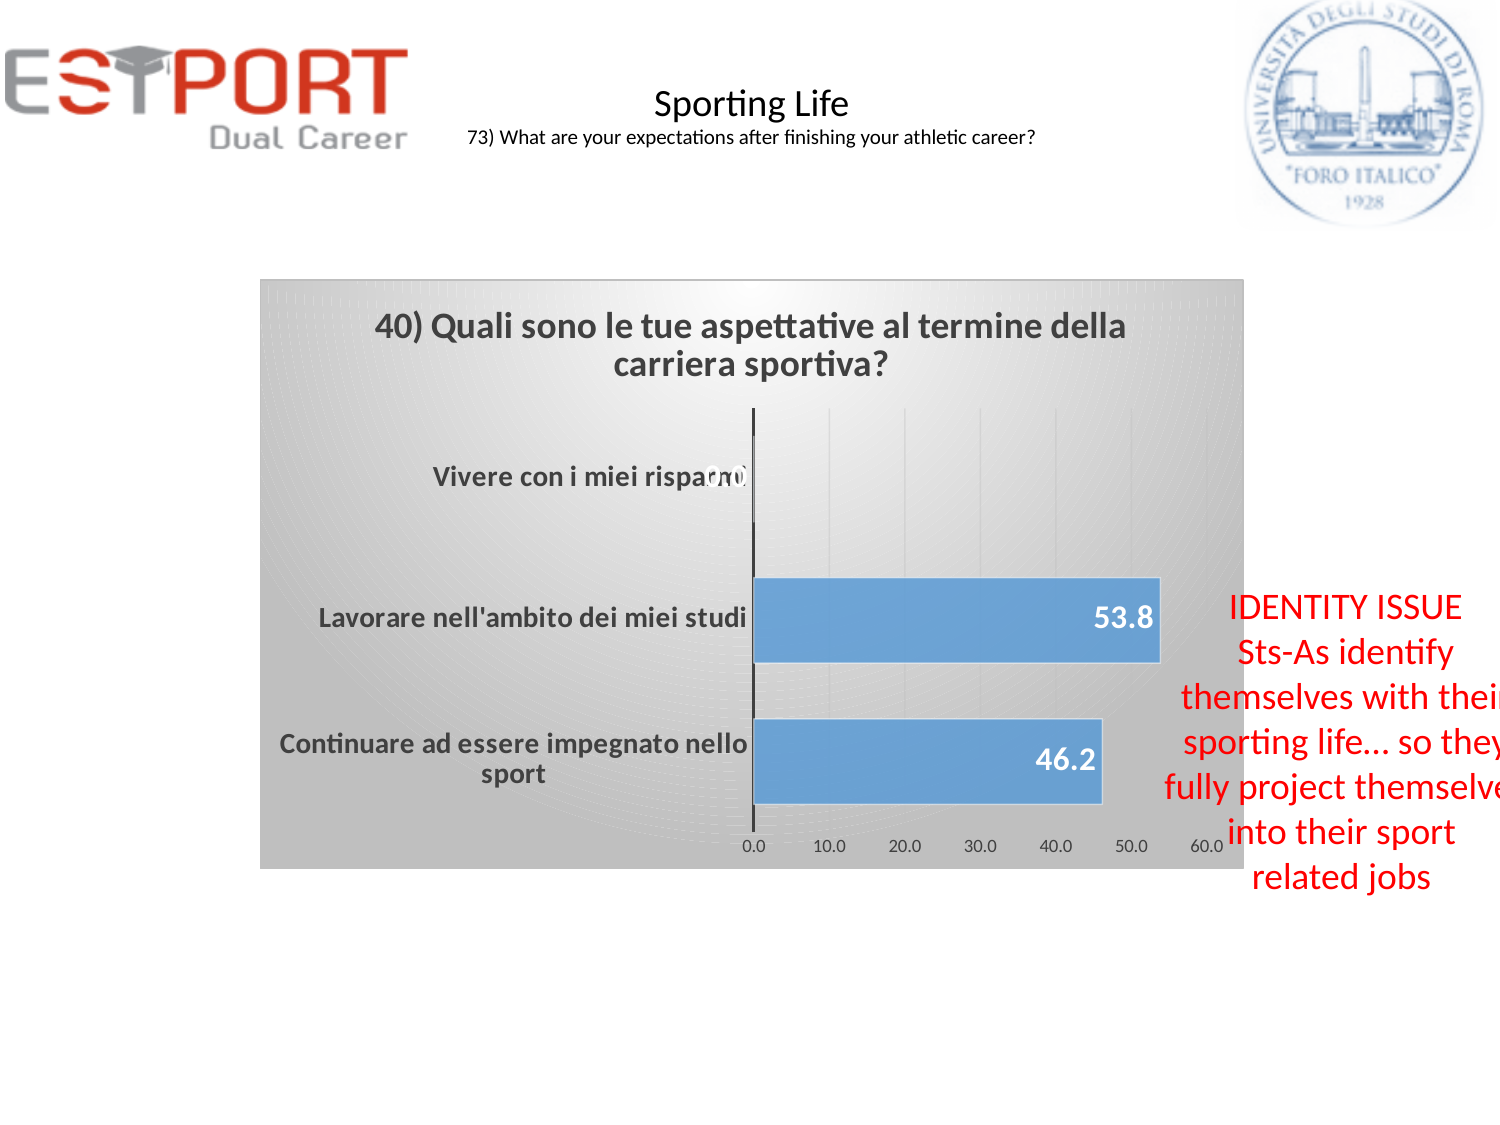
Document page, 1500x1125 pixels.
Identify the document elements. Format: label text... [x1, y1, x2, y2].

chart [259, 278, 1245, 870]
picture [1233, 0, 1498, 232]
title Sporting Life 73) What are your expectations after finishing your athletic career? [418, 24, 1228, 157]
picture [5, 0, 413, 181]
text_box IDENTITY ISSUE Sts-As identify themselves with their sporting life… so they fully project themselves into their sport related jobs [1139, 574, 1500, 904]
